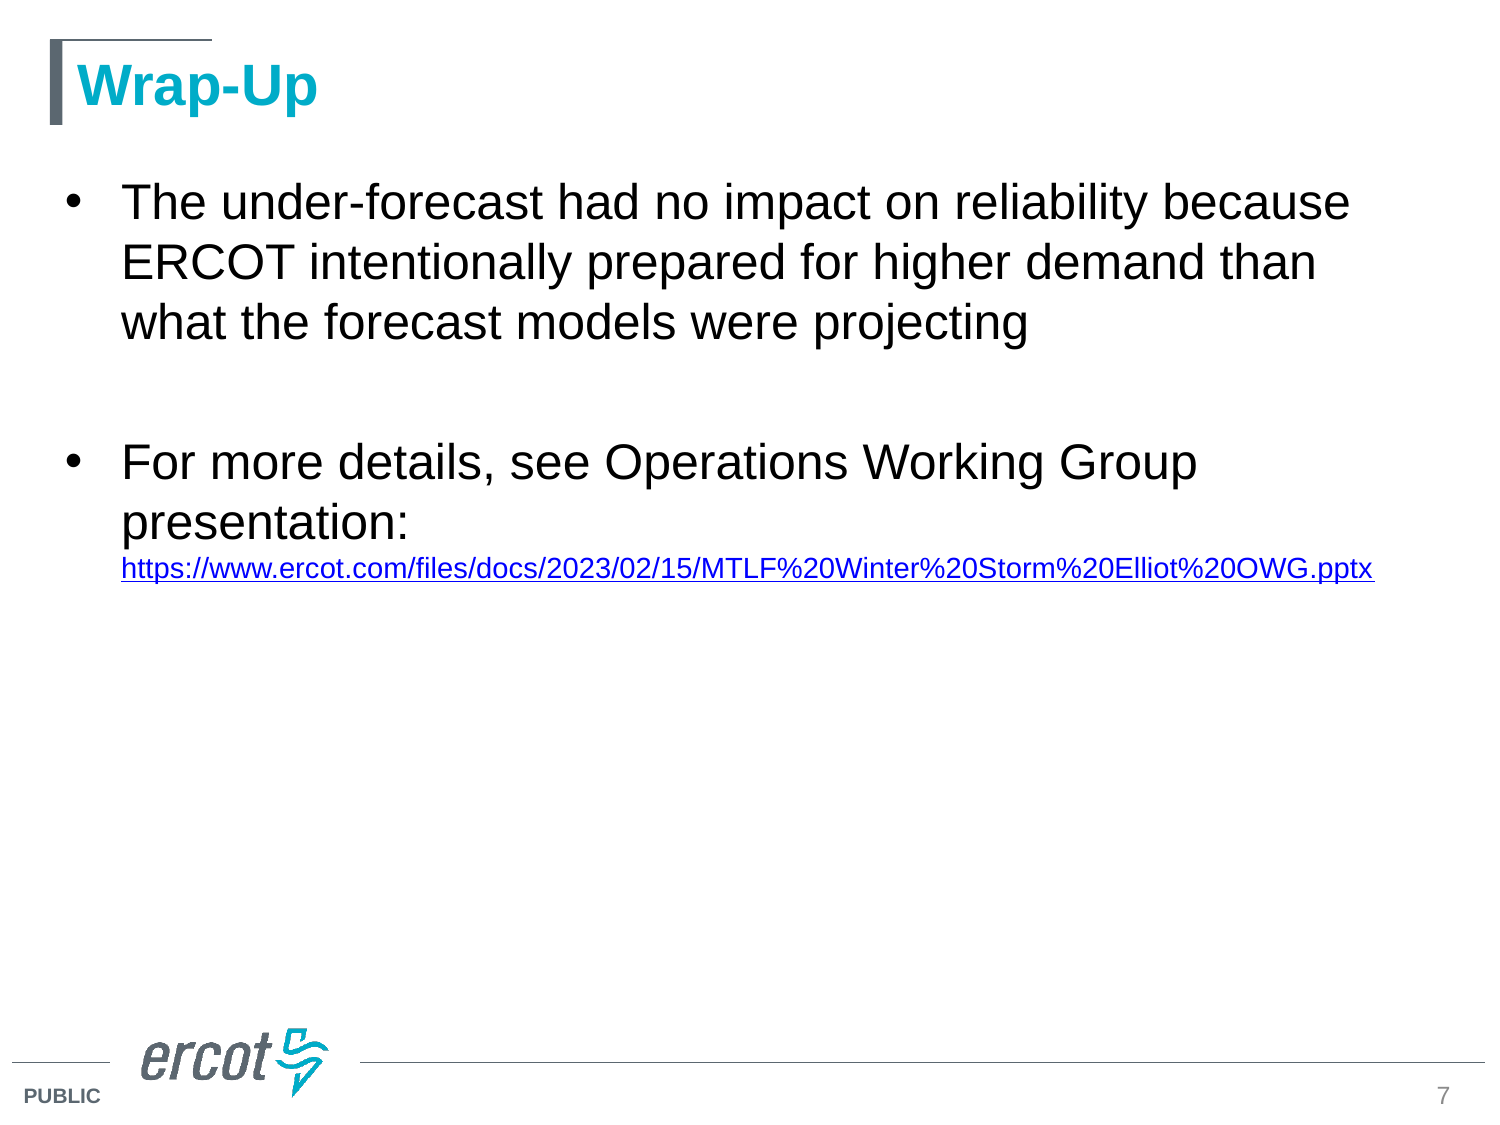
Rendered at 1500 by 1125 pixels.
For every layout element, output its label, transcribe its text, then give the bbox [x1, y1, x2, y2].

title Wrap-Up [62, 39, 1450, 125]
slide_number 7 [1400, 1076, 1488, 1113]
picture [137, 1024, 332, 1100]
list The under-forecast had no impact on reliability because ERCOT intentionally prepared for higher demand than what the forecast models were projecting For more details, see Operations Working Group presentation: https://www.ercot.com/files/docs/2023/02/15/MTLF%20Winter%20Storm%20Elliot%20OWG.pptx [50, 162, 1450, 992]
